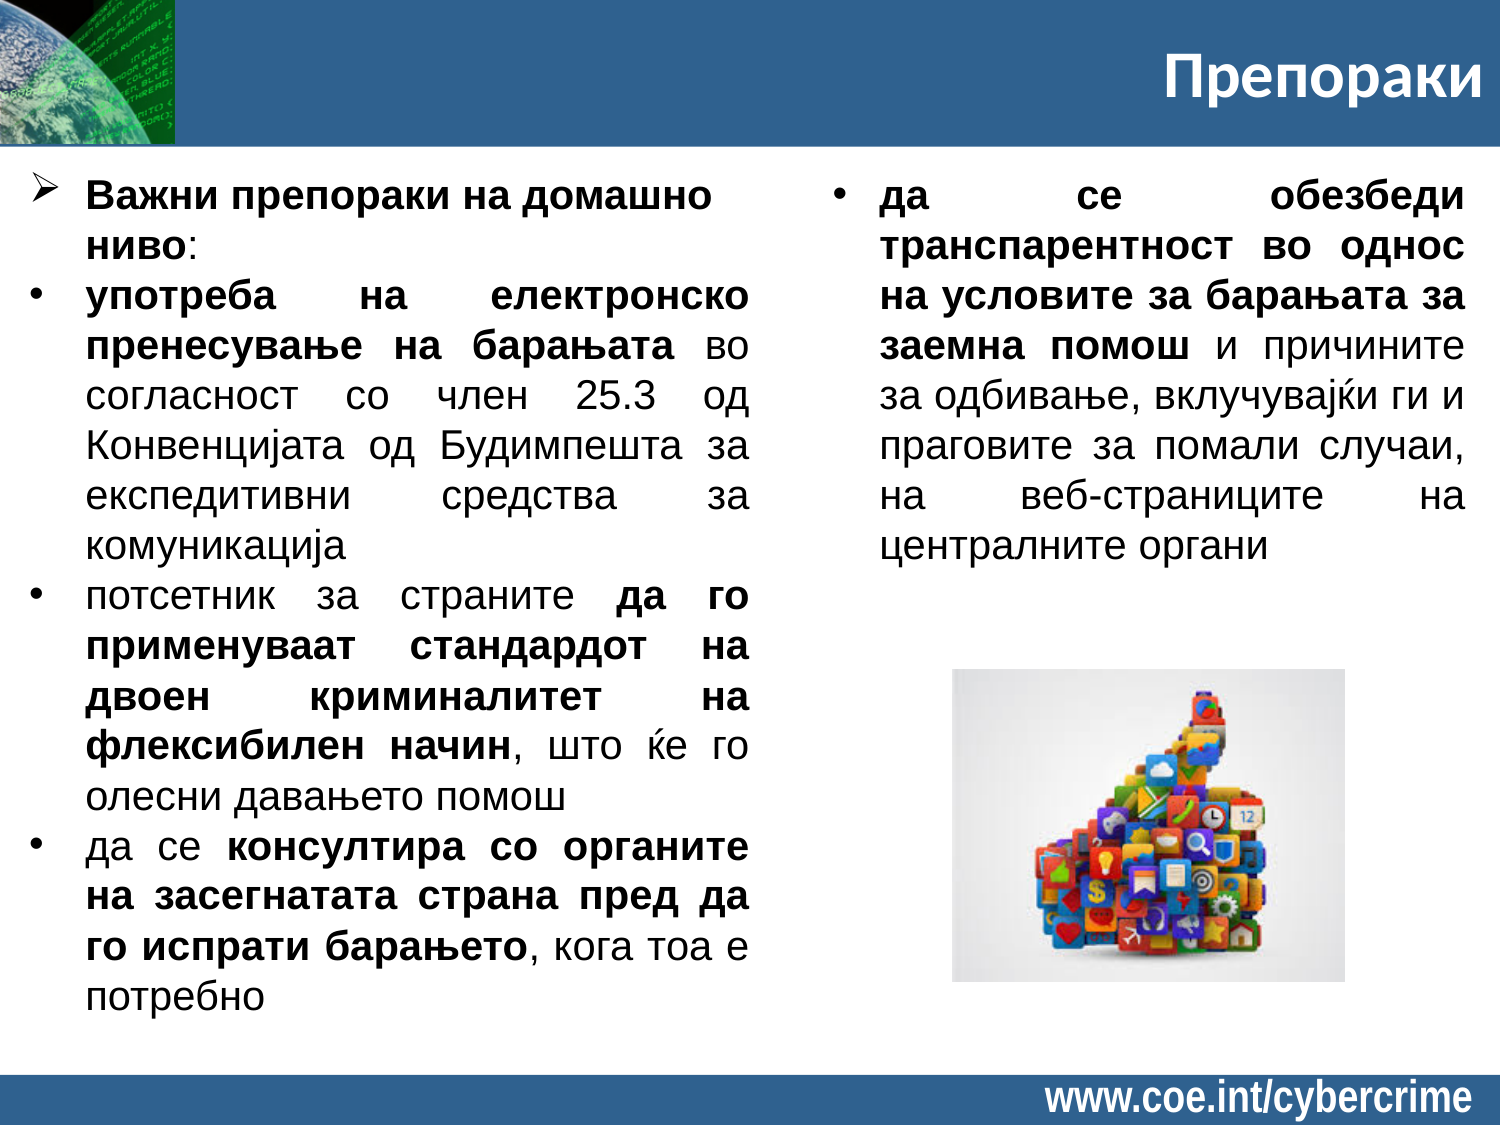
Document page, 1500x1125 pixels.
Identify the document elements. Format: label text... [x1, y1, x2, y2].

text_box Препораки [177, 0, 1500, 149]
text_box [0, 1073, 1030, 1125]
picture [952, 668, 1346, 982]
text_box www.coe.int/cybercrime [1030, 1059, 1500, 1125]
text_box Важни препораки на домашно ниво: употреба на електронско пренесување на барањата во согласност со член 25.3 од Конвенцијата од Будимпешта за експедитивни средства за комуникација потсетник за страните да го применуваат стандардот на двоен криминалитет на флексибилен начин, што ќе го олесни давањето помош да се консултира со органите на засегнатата страна пред да го испрати барањето, кога тоа е потребно [14, 160, 765, 1026]
picture [0, 0, 175, 144]
text_box да се обезбеди транспарентност во однос на условите за барањата за заемна помош и причините за одбивање, вклучувајќи ги и праговите за помали случаи, на веб-страниците на централните органи [817, 160, 1481, 576]
